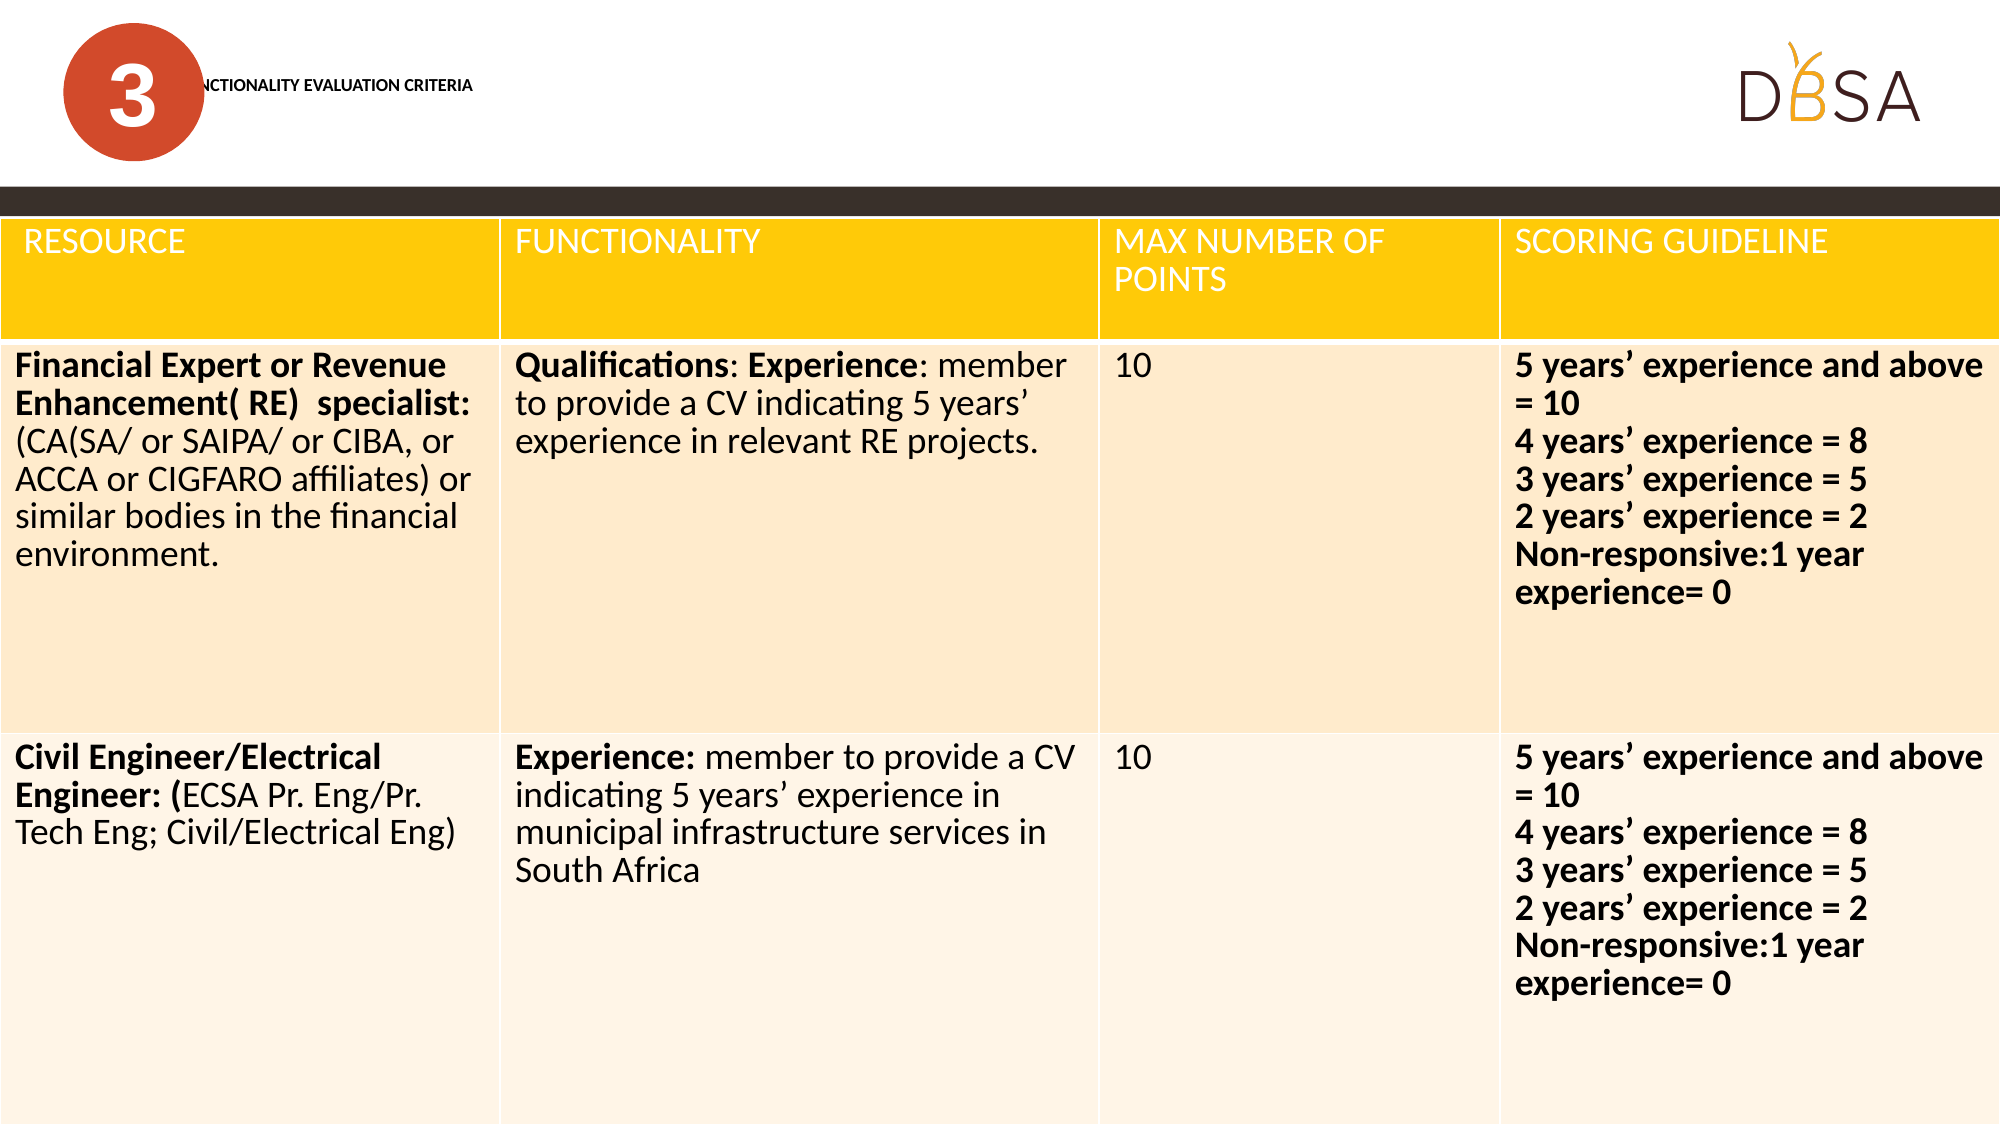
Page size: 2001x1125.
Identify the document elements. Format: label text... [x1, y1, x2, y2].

text_box 3 [106, 35, 161, 145]
text_box [63, 23, 205, 162]
picture [1693, 21, 1968, 171]
table_cell 5 years’ experience and above = 10 4 years’ experience = 8 3 years’ experience = 5 2 years’ experience = 2 Non-responsive:1 year experience= 0 [1501, 345, 1999, 733]
table_cell 5 years’ experience and above = 10 4 years’ experience = 8 3 years’ experience = 5 2 years’ experience = 2 Non-responsive:1 year experience= 0 [1501, 734, 1999, 1124]
title FUNCTIONALITY EVALUATION CRITERIA [163, 28, 1859, 146]
table_header RESOURCE [1, 219, 499, 339]
table_header SCORING GUIDELINE [1501, 219, 1999, 339]
table_header MAX NUMBER OF POINTS [1100, 219, 1499, 339]
table_cell Experience: member to provide a CV indicating 5 years’ experience in municipal infrastructure services in South Africa [501, 734, 1098, 1124]
table_cell 10 [1100, 345, 1499, 733]
table_cell Financial Expert or Revenue Enhancement( RE) specialist: (CA(SA/ or SAIPA/ or CIBA, or ACCA or CIGFARO affiliates) or similar bodies in the financial environment. [1, 345, 499, 733]
table_cell Civil Engineer/Electrical Engineer: (ECSA Pr. Eng/Pr. Tech Eng; Civil/Electrical Eng) [1, 734, 499, 1124]
table_header FUNCTIONALITY [501, 219, 1098, 339]
table_cell 10 [1100, 734, 1499, 1124]
table_cell Qualifications: Experience: member to provide a CV indicating 5 years’ experience in relevant RE projects. [501, 345, 1098, 733]
